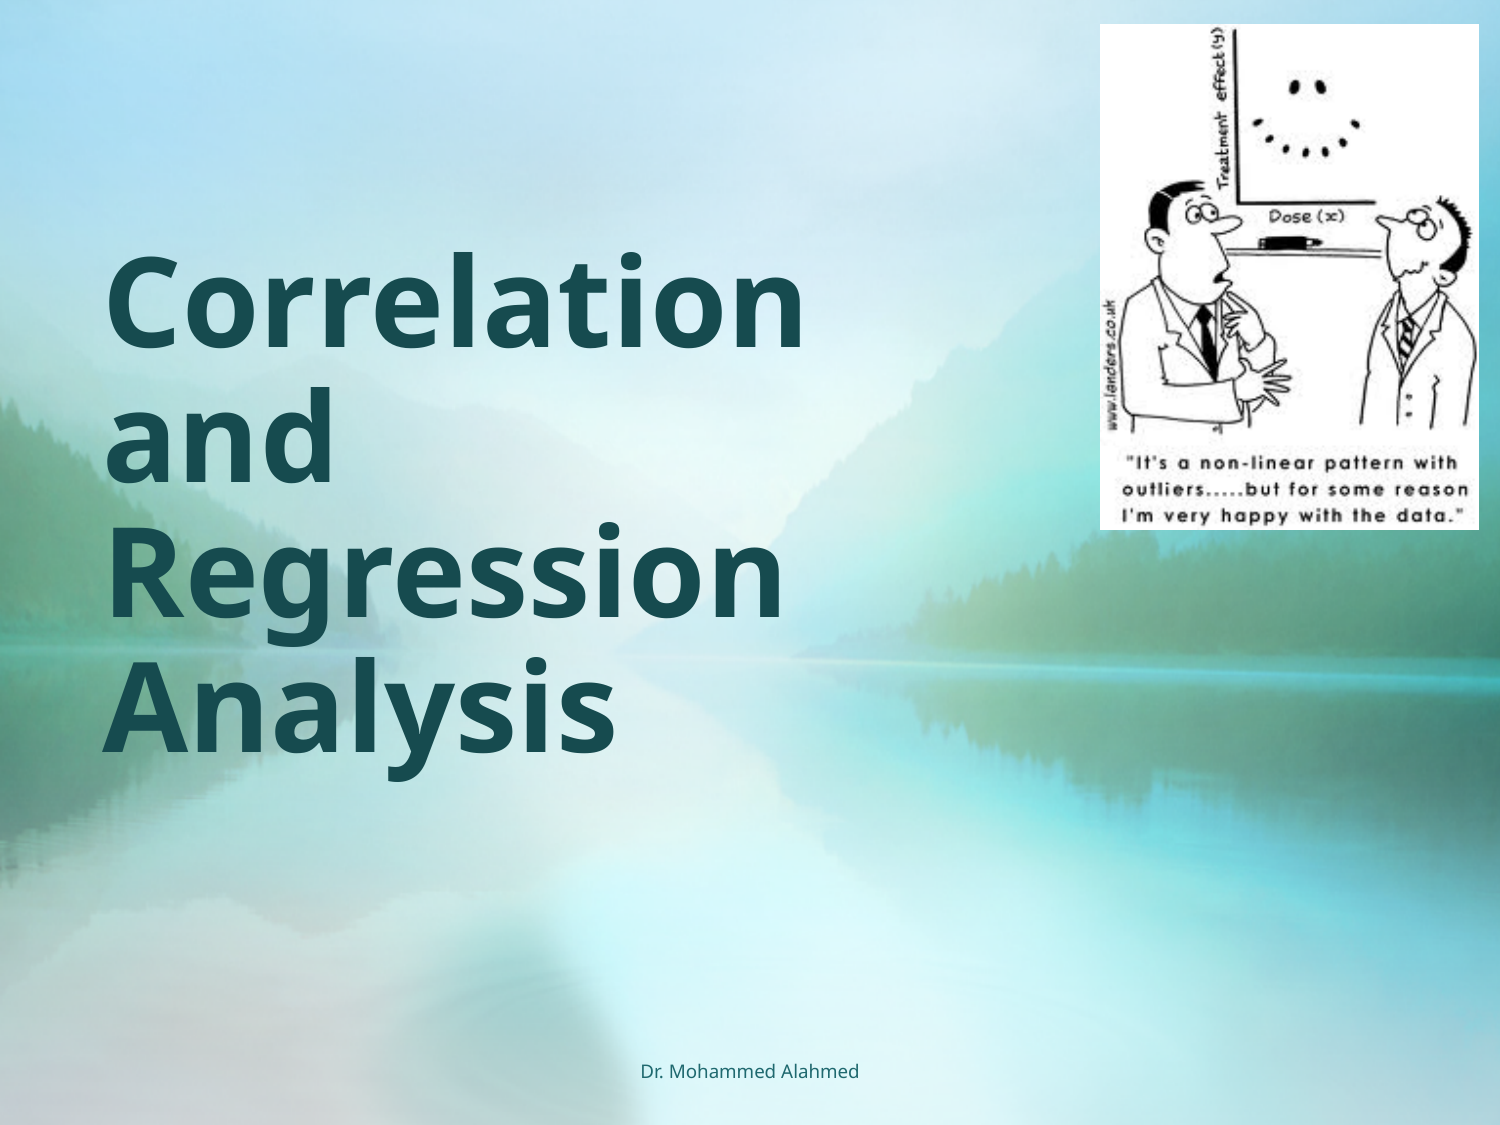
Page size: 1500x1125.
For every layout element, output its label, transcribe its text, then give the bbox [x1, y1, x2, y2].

title Correlation and Regression Analysis [87, 224, 1025, 788]
picture [0, 0, 1500, 1125]
footer Dr. Mohammed Alahmed [512, 1042, 988, 1103]
